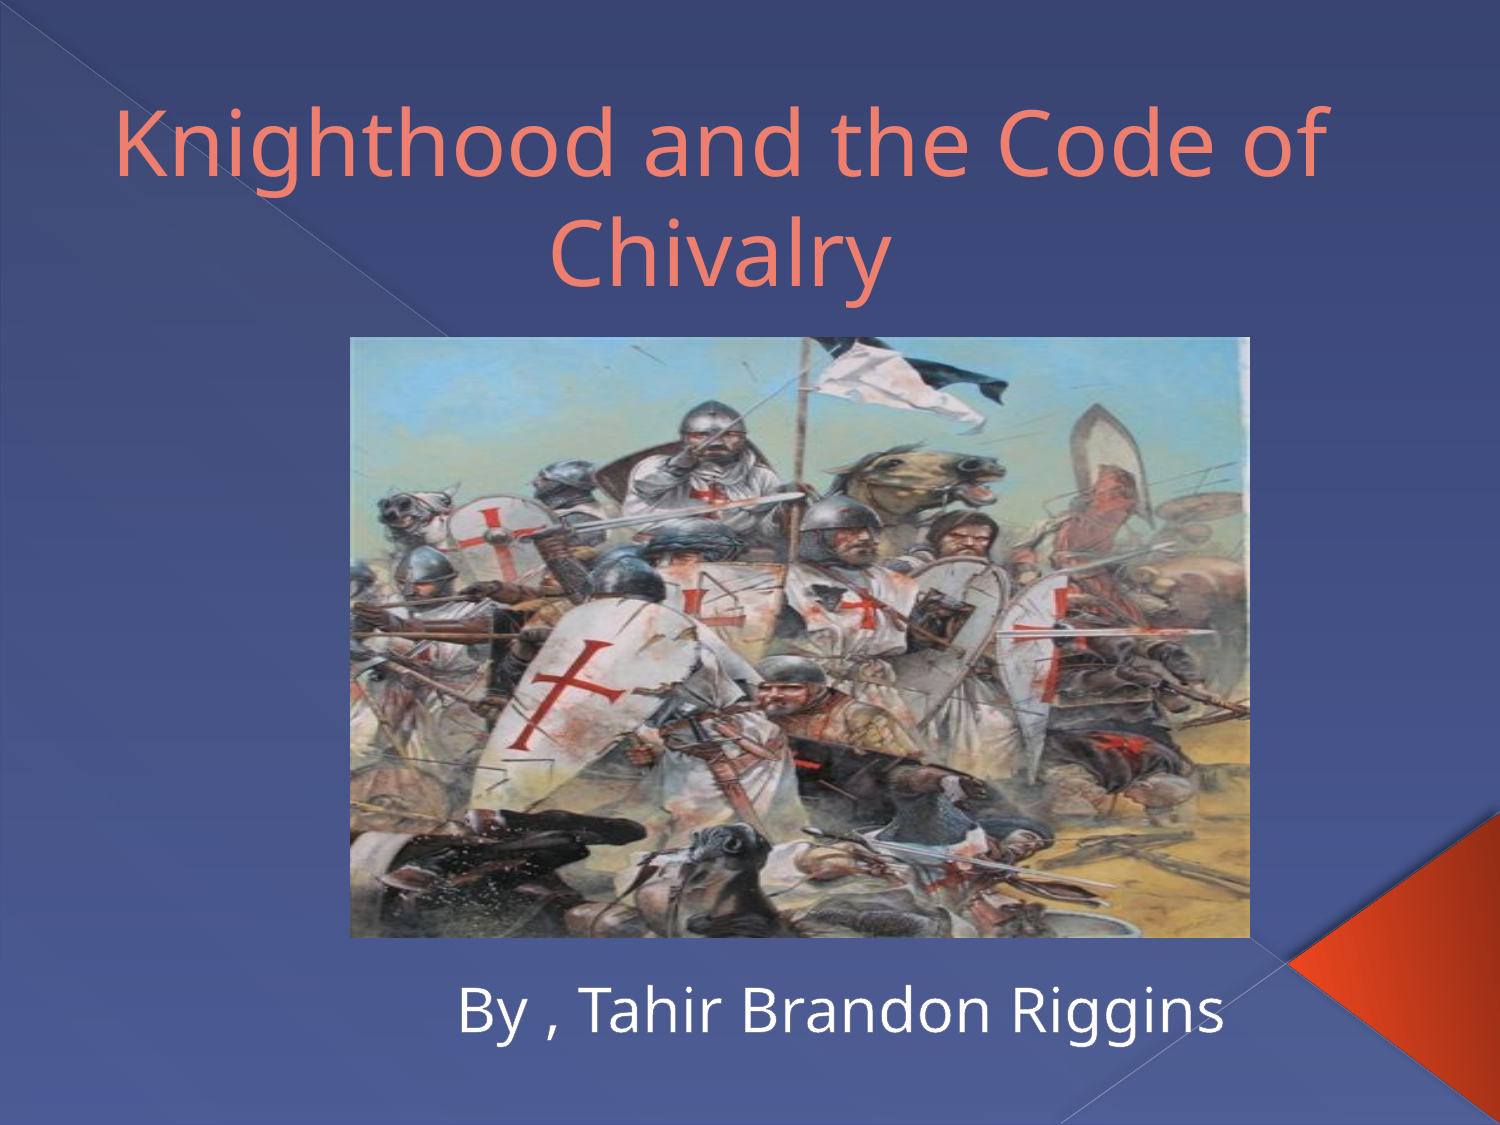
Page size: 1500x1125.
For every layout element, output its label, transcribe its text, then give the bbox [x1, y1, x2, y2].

subtitle By , Tahir Brandon Riggins [399, 962, 1248, 1088]
picture [349, 337, 1251, 938]
title Knighthood and the Code of Chivalry [0, 37, 1362, 313]
